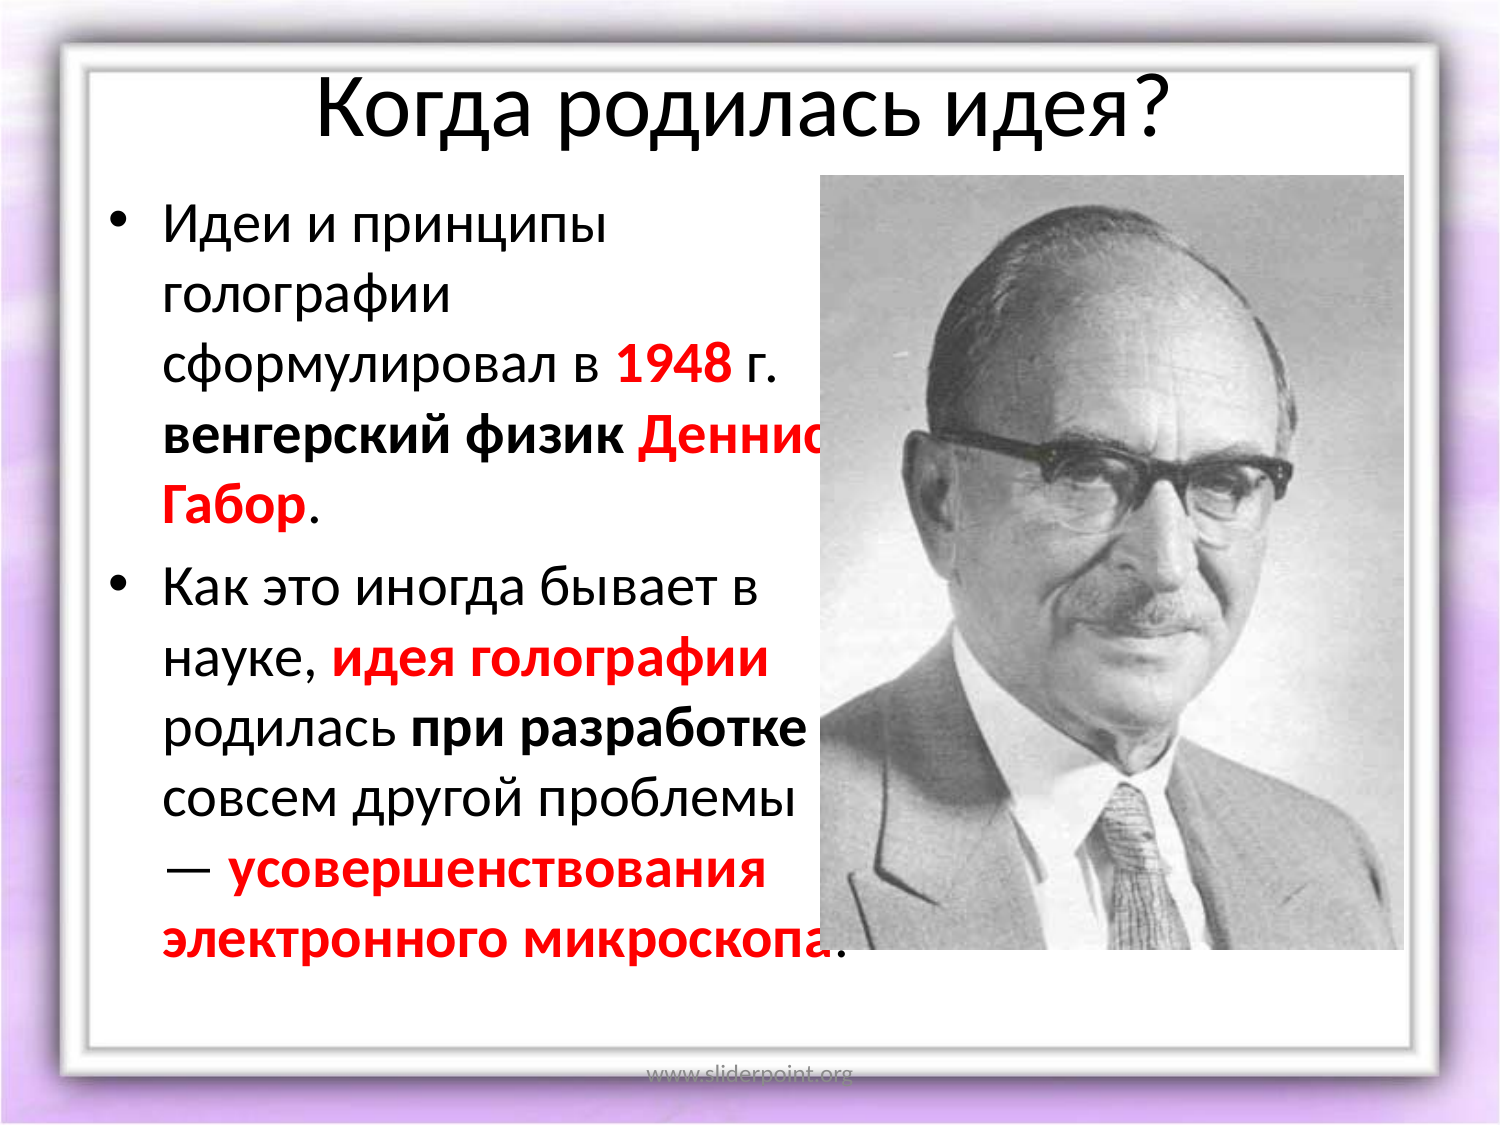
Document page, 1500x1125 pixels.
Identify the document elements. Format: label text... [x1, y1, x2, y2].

list Идеи и принципы голографии сформулировал в 1948 г. венгерский физик Деннис Габор. Как это иногда бывает в науке, идея голографии родилась при разработке совсем другой проблемы — усовершенствования электронного микроскопа. [93, 175, 868, 1043]
title Когда родилась идея? [70, 0, 1421, 200]
picture [0, 0, 1500, 1125]
footer www.sliderpoint.org [512, 1042, 988, 1103]
